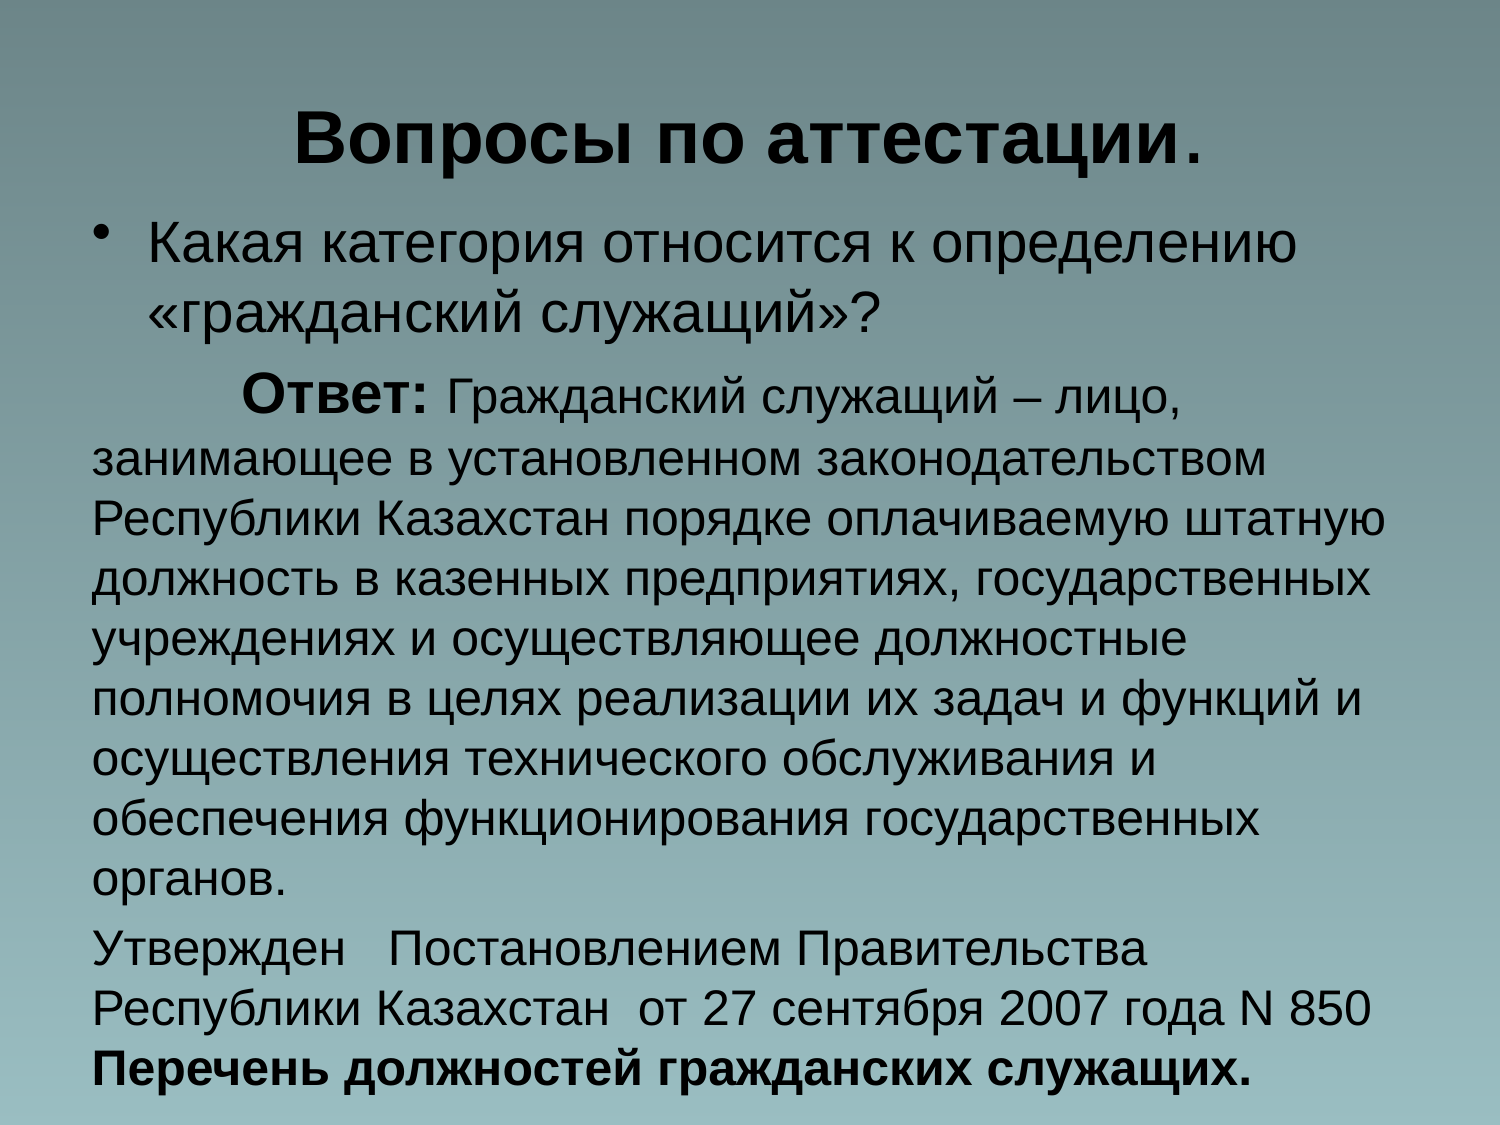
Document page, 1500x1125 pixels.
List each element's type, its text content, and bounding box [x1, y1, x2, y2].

list Какая категория относится к определению «гражданский служащий»? Ответ: Гражданский служащий – лицо, занимающее в установленном законодательством Республики Казахстан порядке оплачиваемую штатную должность в казенных предприятиях, государственных учреждениях и осуществляющее должностные полномочия в целях реализации их задач и функций и осуществления технического обслуживания и обеспечения функционирования государственных органов. Утвержден Постановлением Правительства Республики Казахстан от 27 сентября 2007 года N 850 Перечень должностей гражданских служащих. [76, 196, 1427, 1024]
title Вопросы по аттестации. [75, 45, 1425, 209]
